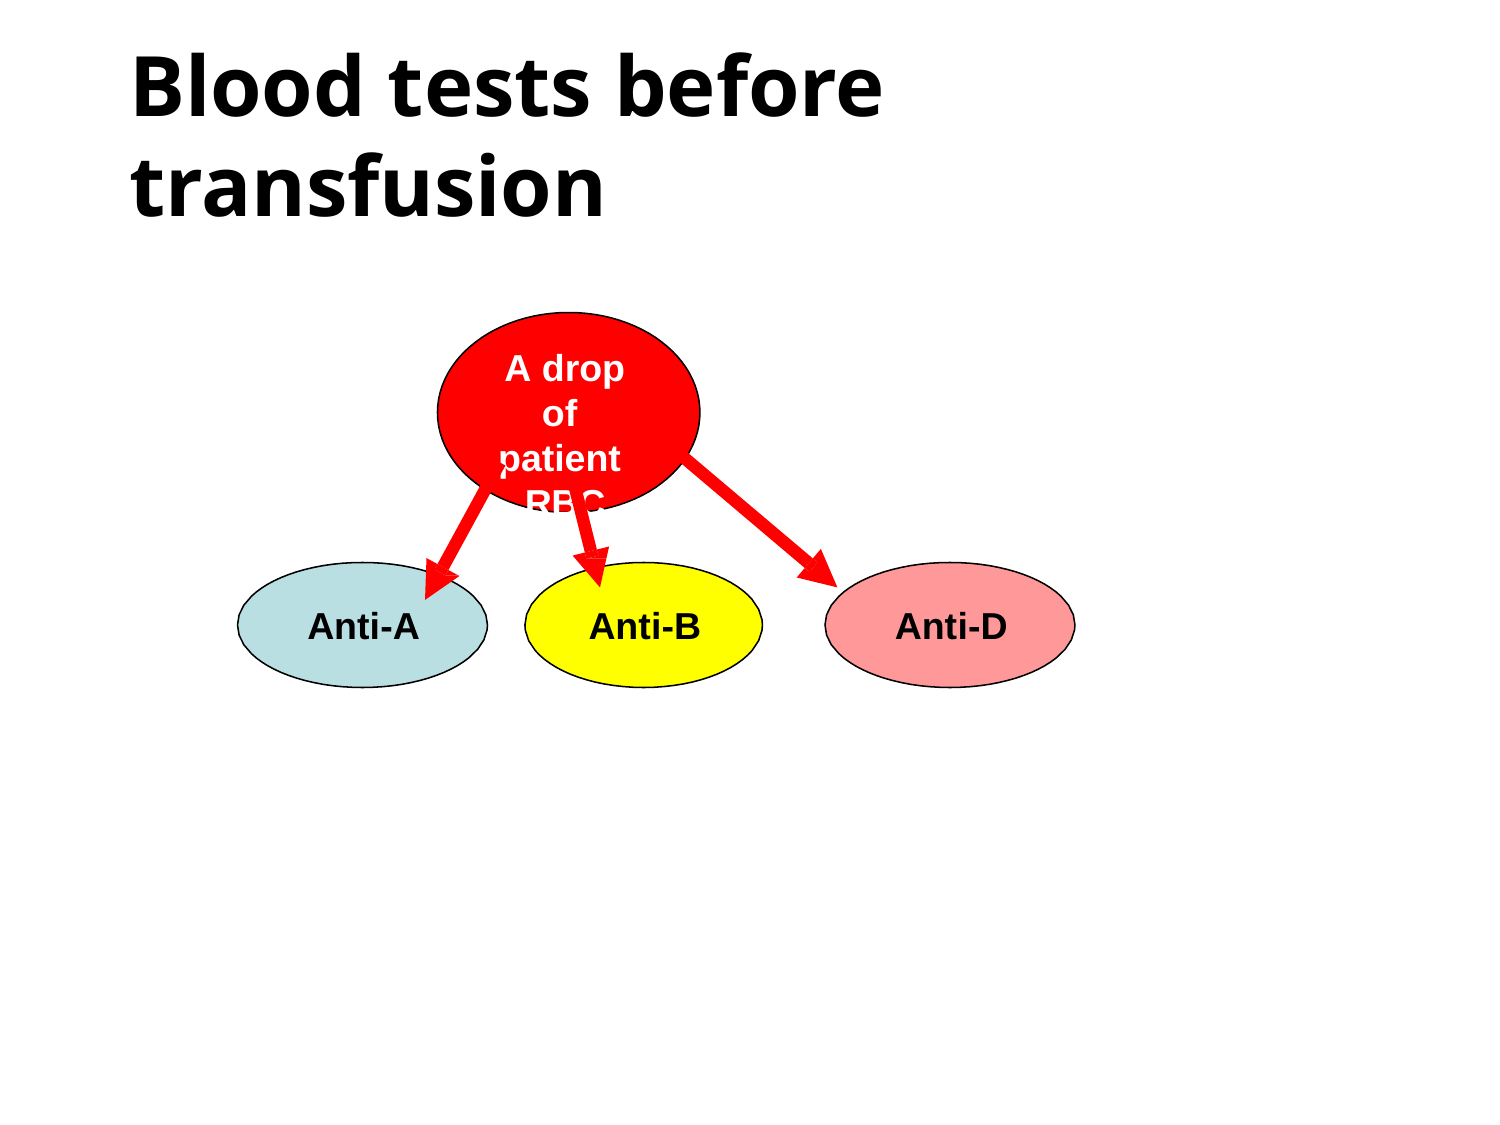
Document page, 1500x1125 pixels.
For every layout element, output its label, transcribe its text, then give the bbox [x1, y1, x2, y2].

text_box A drop of patient RBC [479, 344, 650, 525]
text_box [437, 312, 700, 492]
text_box [237, 562, 488, 688]
text_box [670, 445, 838, 588]
text_box Anti-D [892, 601, 1010, 647]
text_box Anti-A [305, 601, 422, 647]
text_box [524, 562, 763, 688]
text_box [425, 459, 506, 600]
text_box Anti-B [586, 601, 703, 647]
text_box [825, 562, 1075, 688]
text_box [568, 485, 610, 588]
title Blood tests before transfusion [119, 21, 1381, 234]
